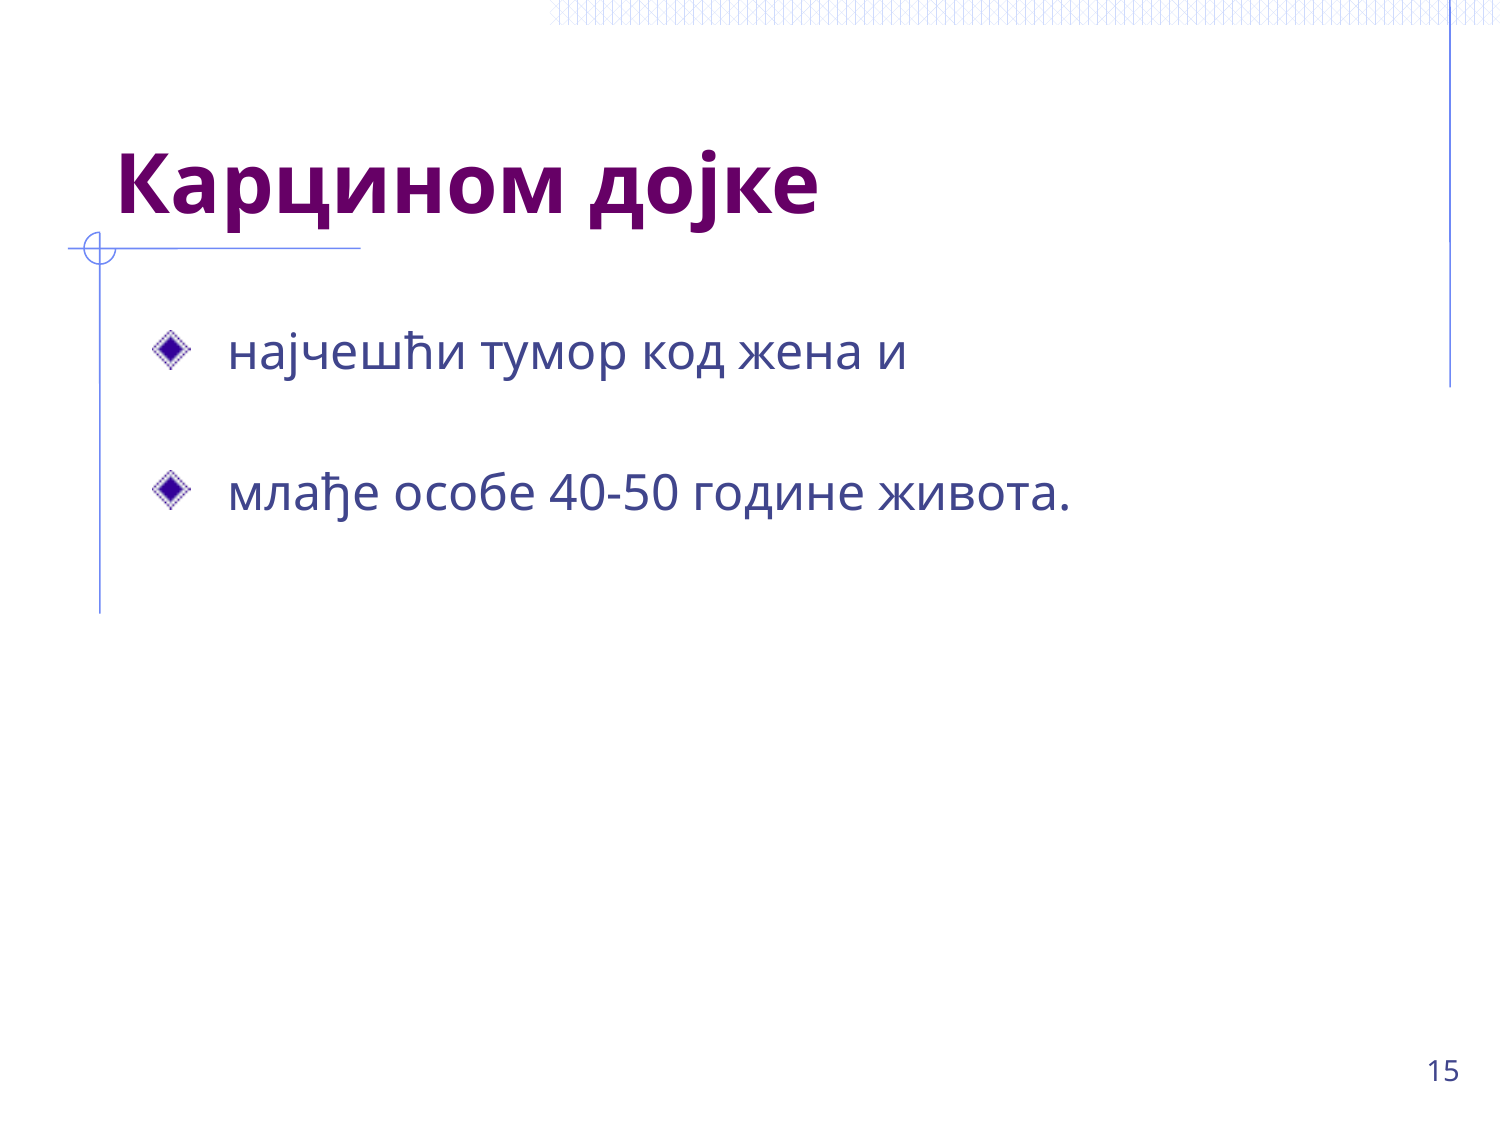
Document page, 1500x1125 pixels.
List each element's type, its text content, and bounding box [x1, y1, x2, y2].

slide_number 15 [1162, 1025, 1475, 1100]
picture [152, 330, 191, 370]
title Карцином дојке [99, 49, 1376, 238]
list најчешћи тумор код жена и млађе особе 40-50 године живота. [137, 312, 1413, 988]
picture [152, 470, 191, 510]
